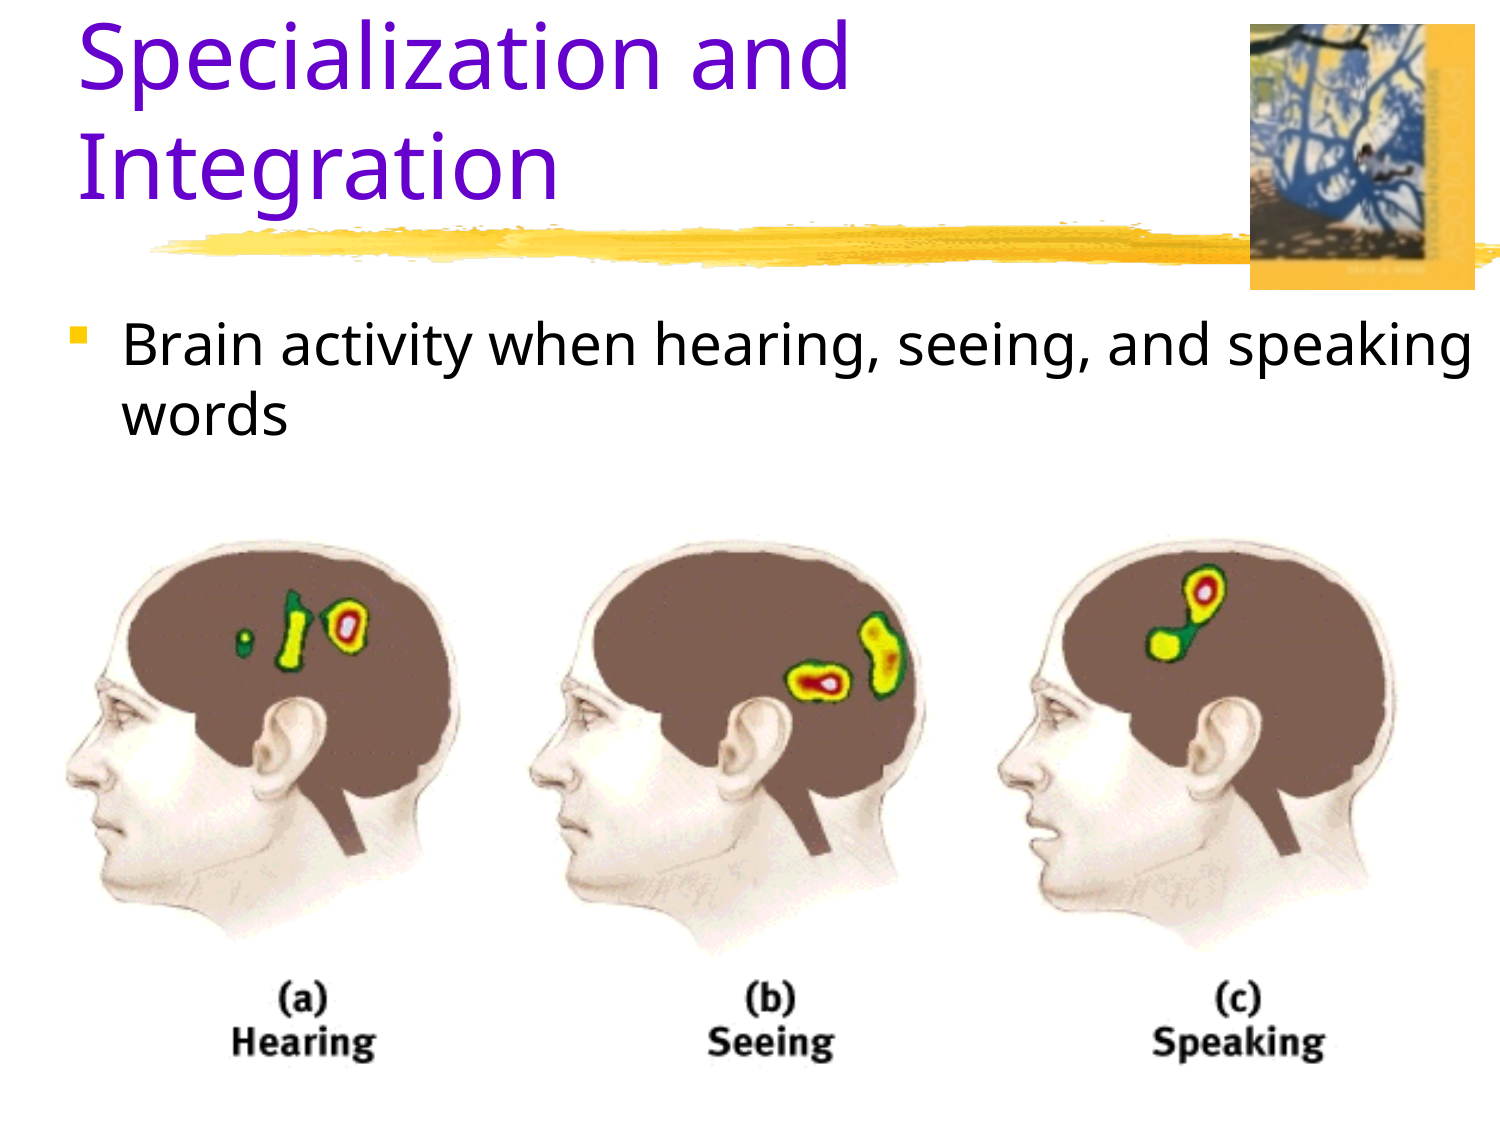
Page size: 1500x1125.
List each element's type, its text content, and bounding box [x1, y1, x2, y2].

list Brain activity when hearing, seeing, and speaking words [49, 299, 1500, 474]
title Specialization and Integration [62, 37, 1209, 226]
picture [150, 24, 1500, 290]
picture [0, 474, 1500, 1125]
